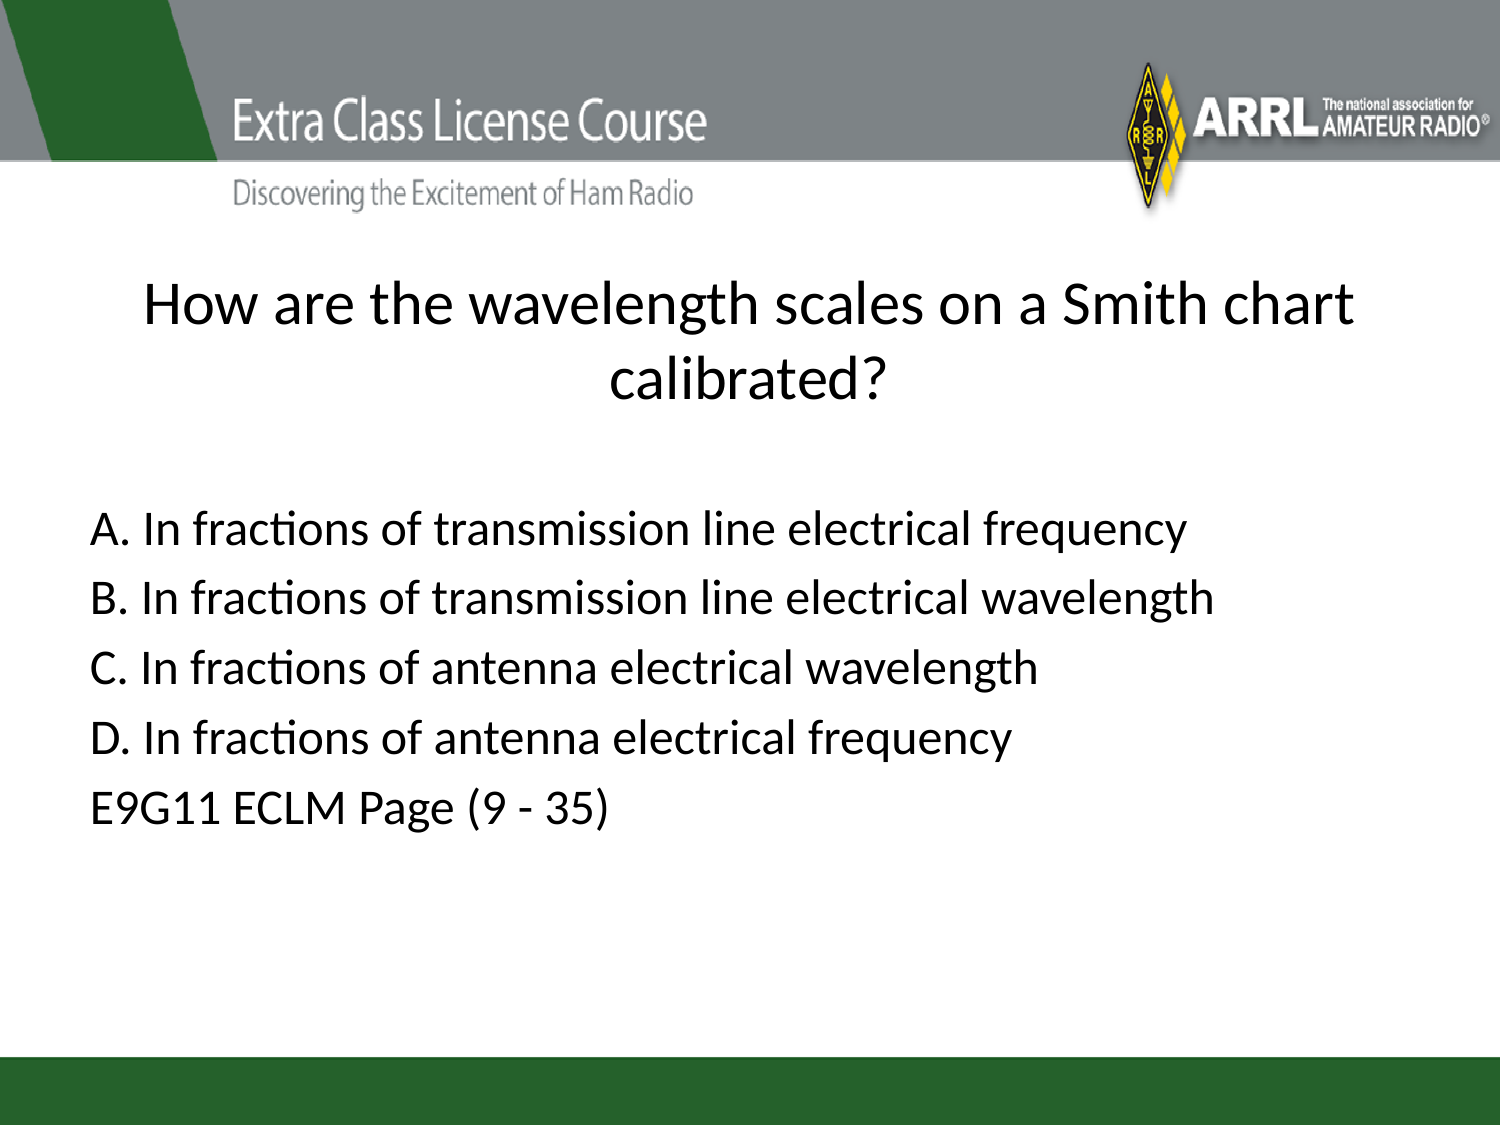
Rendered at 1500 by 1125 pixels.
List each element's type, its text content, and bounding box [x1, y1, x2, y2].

title How are the wavelength scales on a Smith chart calibrated? [75, 254, 1425, 435]
list A. In fractions of transmission line electrical frequency B. In fractions of transmission line electrical wavelength C. In fractions of antenna electrical wavelength D. In fractions of antenna electrical frequency E9G11 ECLM Page (9 - 35) [75, 487, 1425, 1005]
picture [0, 0, 1500, 1125]
